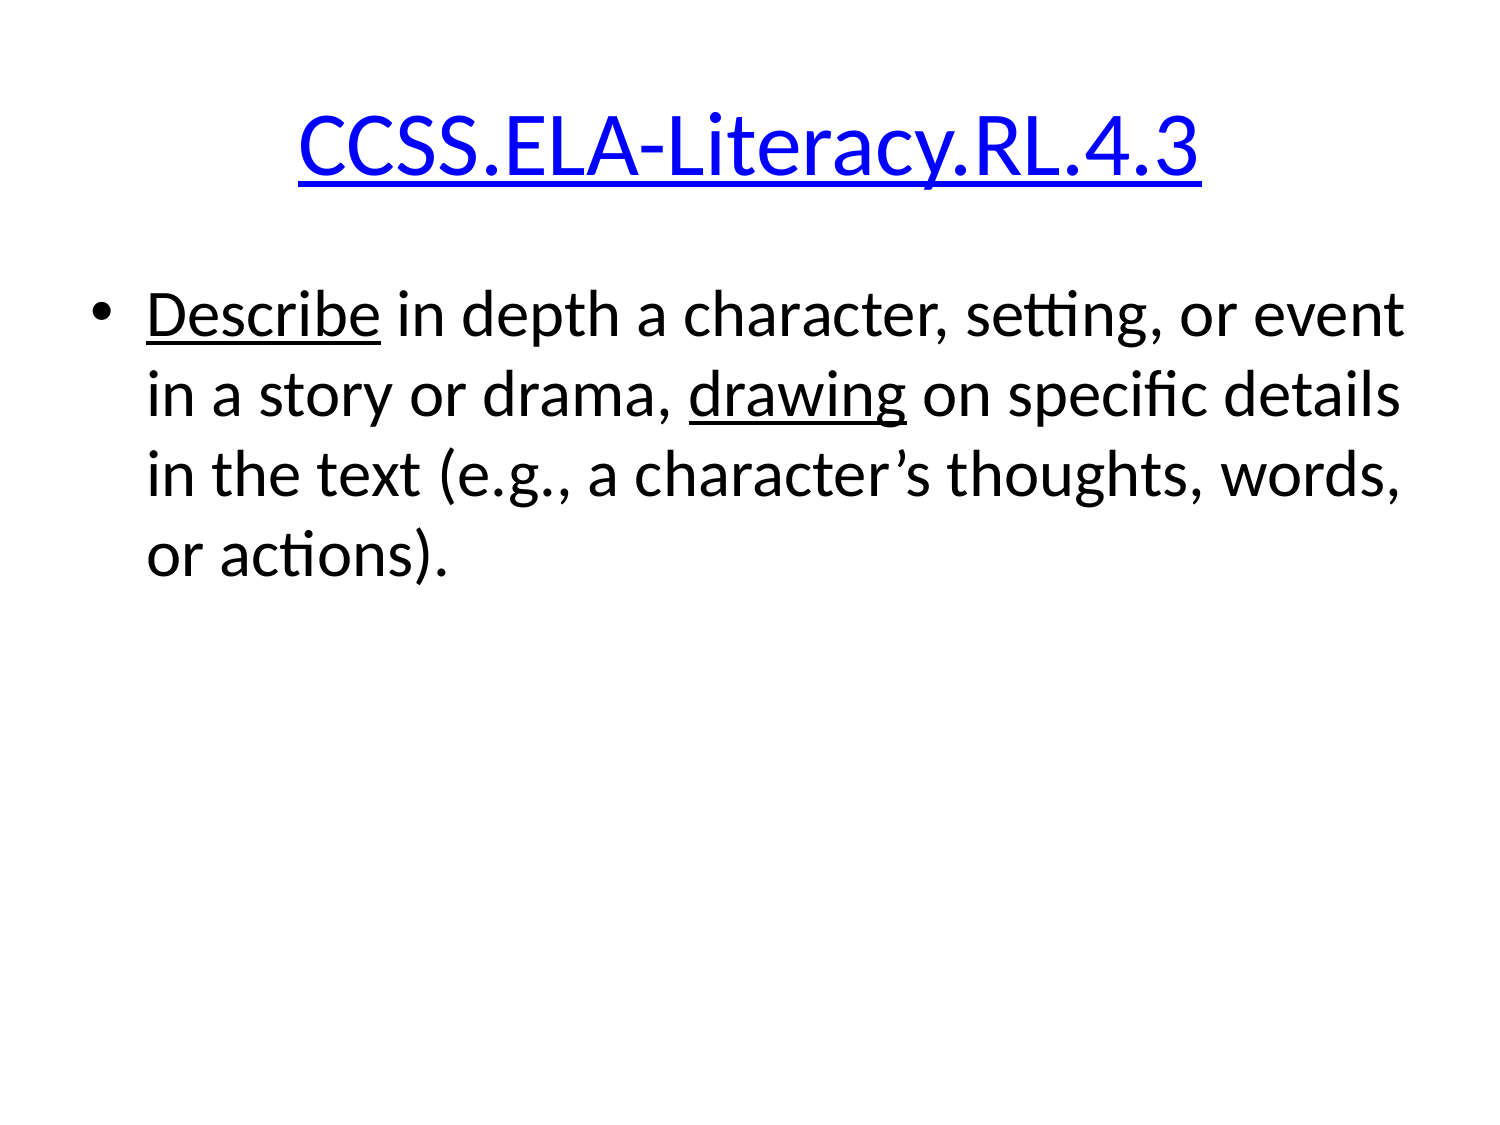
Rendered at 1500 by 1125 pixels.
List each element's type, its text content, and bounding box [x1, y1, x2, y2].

title CCSS.ELA-Literacy.RL.4.3 [75, 45, 1425, 233]
list Describe in depth a character, setting, or event in a story or drama, drawing on specific details in the text (e.g., a character’s thoughts, words, or actions). [75, 262, 1425, 1005]
